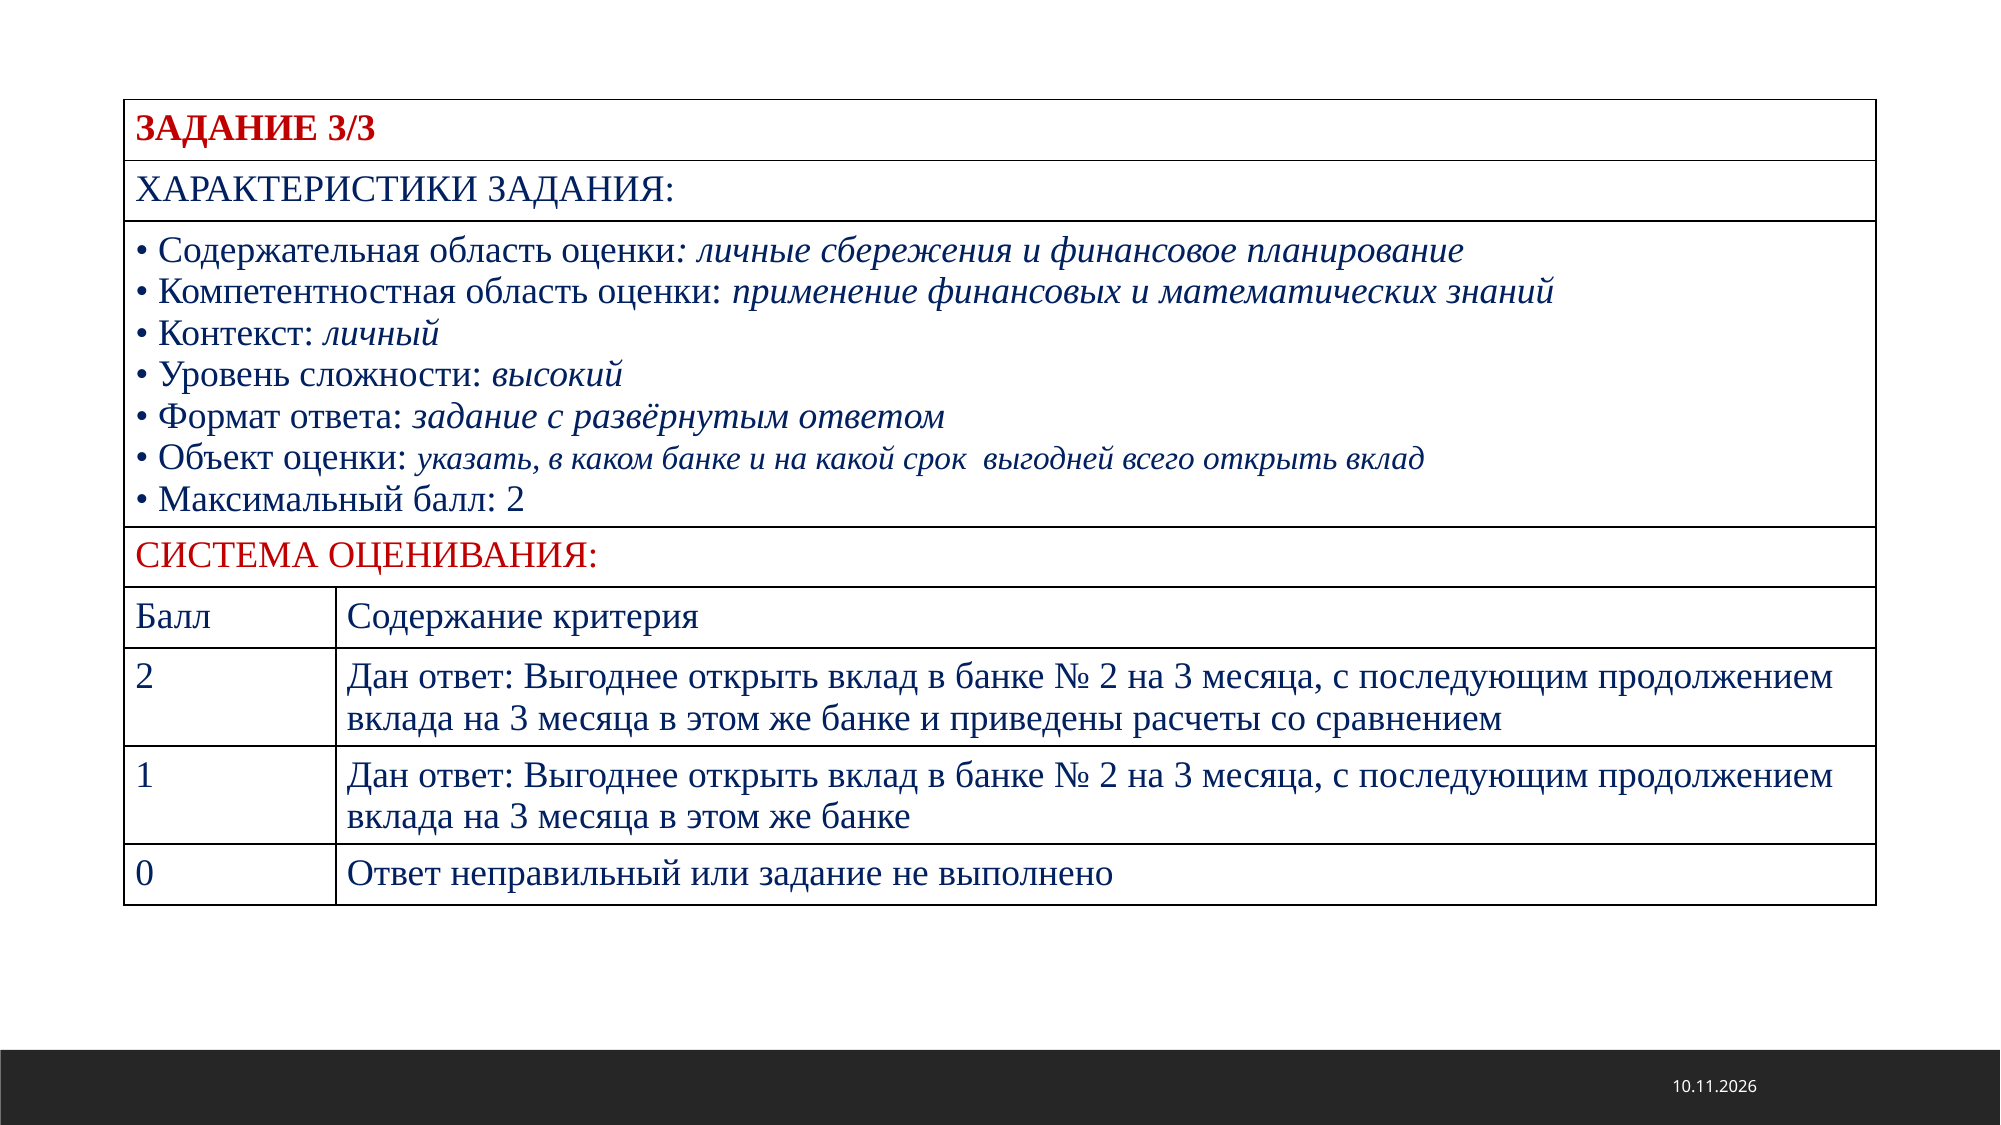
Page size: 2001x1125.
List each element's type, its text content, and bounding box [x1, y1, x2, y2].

table_header ЗАДАНИЕ 3/3 [125, 100, 1875, 160]
table_cell Ответ неправильный или задание не выполнено [337, 845, 1875, 904]
table_cell Дан ответ: Выгоднее открыть вклад в банке № 2 на 3 месяца, с последующим продолжением вклада на 3 месяца в этом же банке и приведены расчеты со сравнением [337, 649, 1875, 745]
table_cell СИСТЕМА ОЦЕНИВАНИЯ: [125, 528, 1875, 586]
table_cell ХАРАКТЕРИСТИКИ ЗАДАНИЯ: [125, 161, 1875, 220]
table_cell 1 [125, 747, 335, 843]
table_cell 2 [125, 649, 335, 745]
table_cell Дан ответ: Выгоднее открыть вклад в банке № 2 на 3 месяца, с последующим продолжением вклада на 3 месяца в этом же банке [337, 747, 1875, 843]
table_cell • Содержательная область оценки: личные сбережения и финансовое планирование • Компетентностная область оценки: применение финансовых и математических знаний • Контекст: личный • Уровень сложности: высокий • Формат ответа: задание с развёрнутым ответом • Объект оценки: указать, в каком банке и на какой срок выгодней всего открыть вклад • Максимальный балл: 2 [125, 222, 1875, 526]
table_cell 0 [125, 845, 335, 904]
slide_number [1348, 1057, 1773, 1118]
table_cell Содержание критерия [337, 588, 1875, 647]
table_cell Балл [125, 588, 335, 647]
